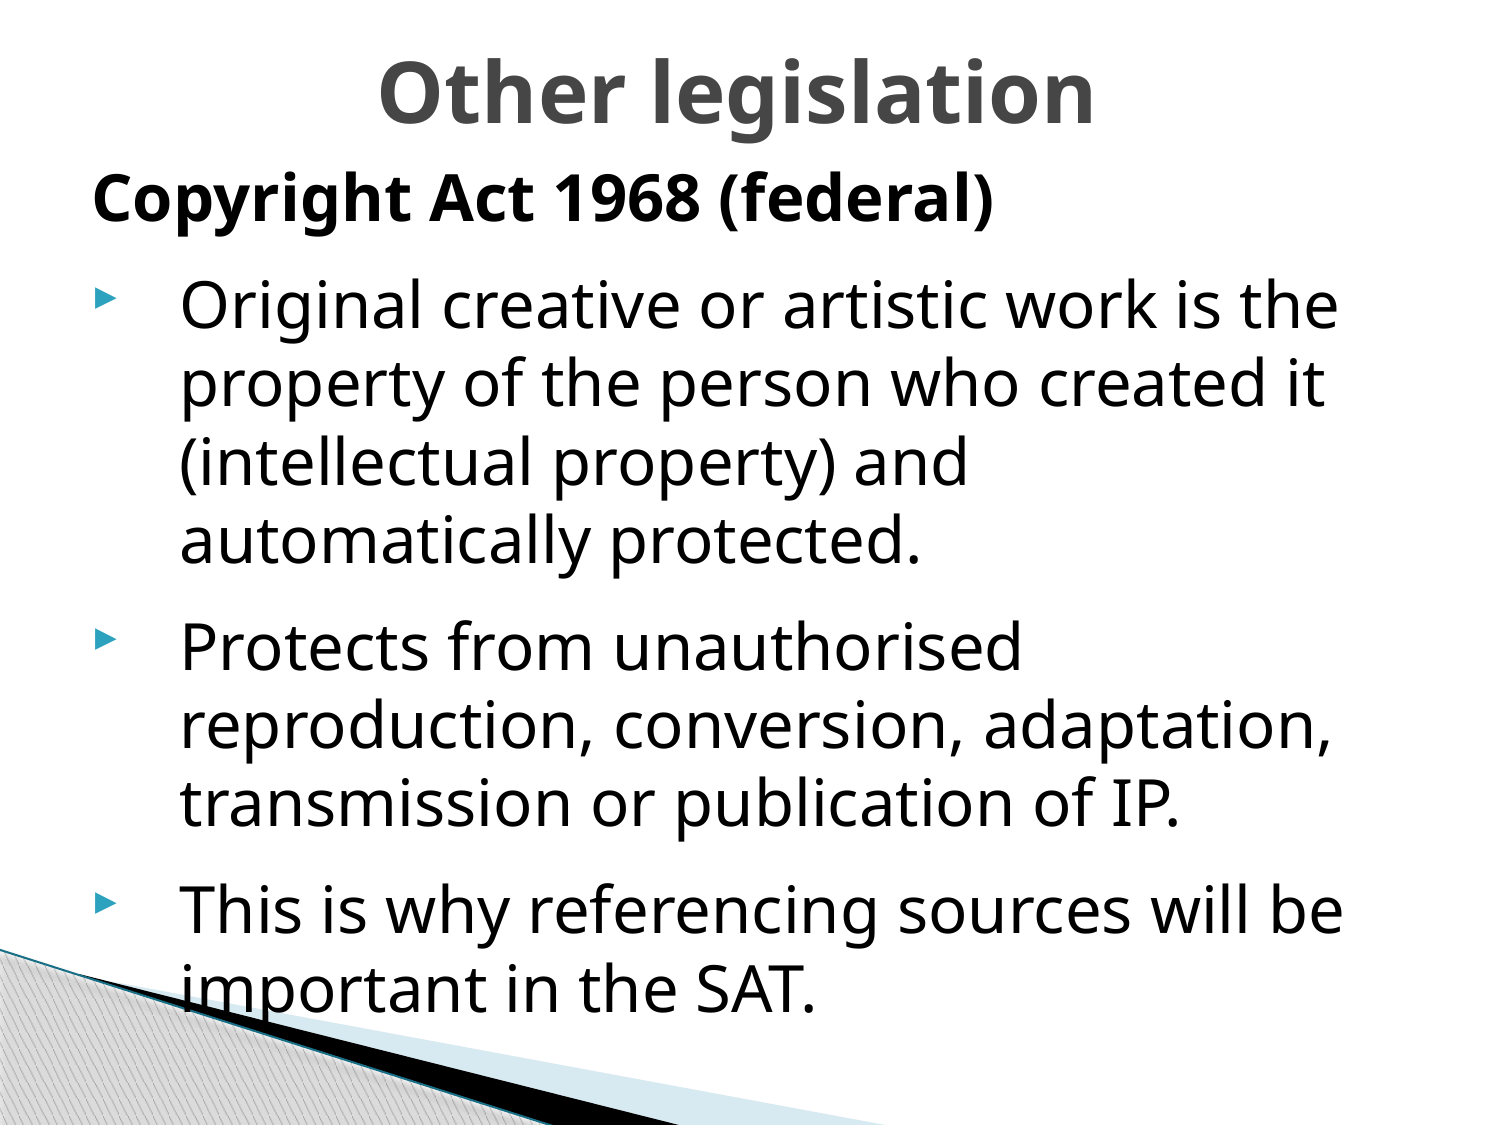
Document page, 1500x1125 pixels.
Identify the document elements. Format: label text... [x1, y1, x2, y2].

list Copyright Act 1968 (federal) Original creative or artistic work is the property of the person who created it (intellectual property) and automatically protected. Protects from unauthorised reproduction, conversion, adaptation, transmission or publication of IP. This is why referencing sources will be important in the SAT. [76, 149, 1400, 1035]
title Other legislation [100, 0, 1376, 183]
